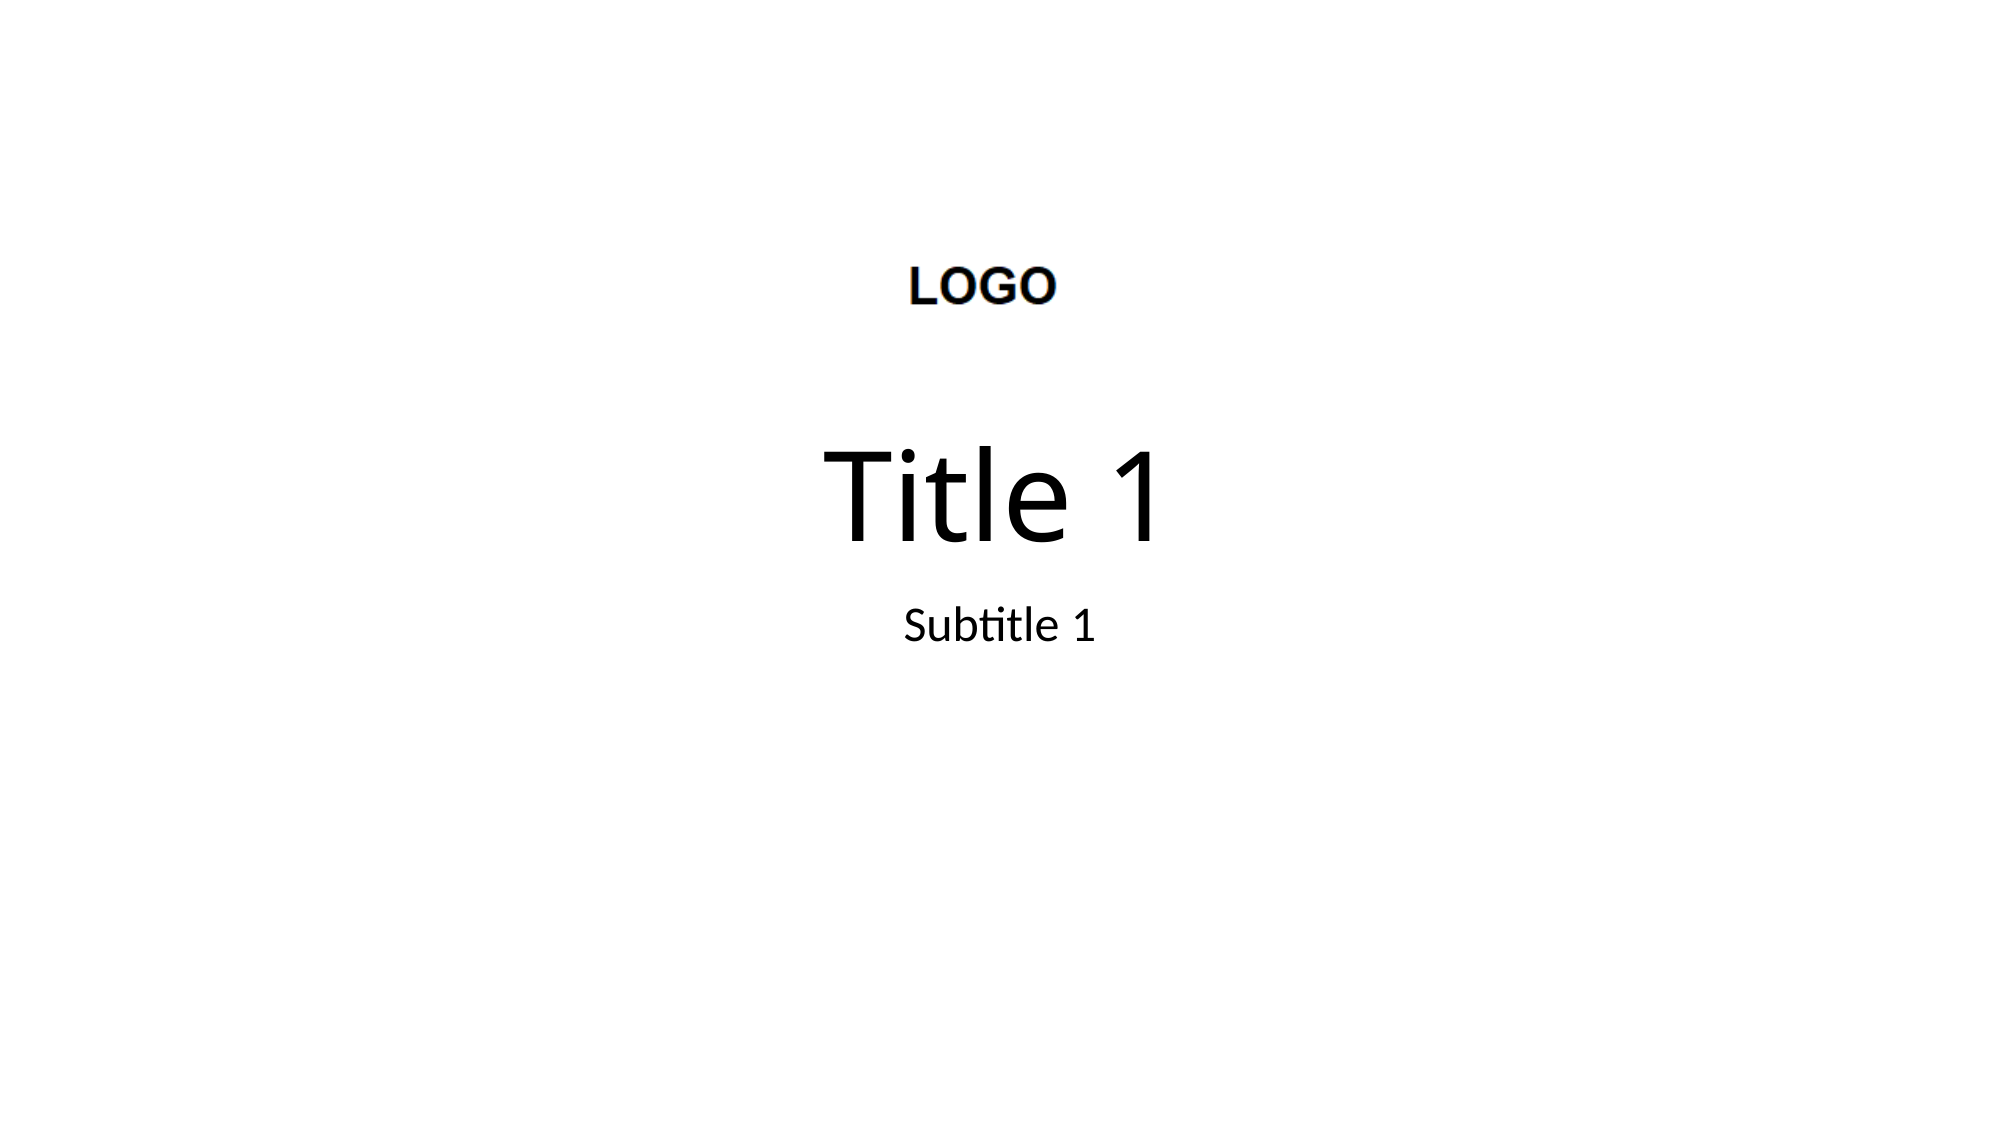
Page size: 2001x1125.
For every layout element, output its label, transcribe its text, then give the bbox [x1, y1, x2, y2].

subtitle Subtitle 1 [249, 590, 1750, 863]
picture [715, 217, 1285, 364]
title Title 1 [249, 184, 1750, 576]
